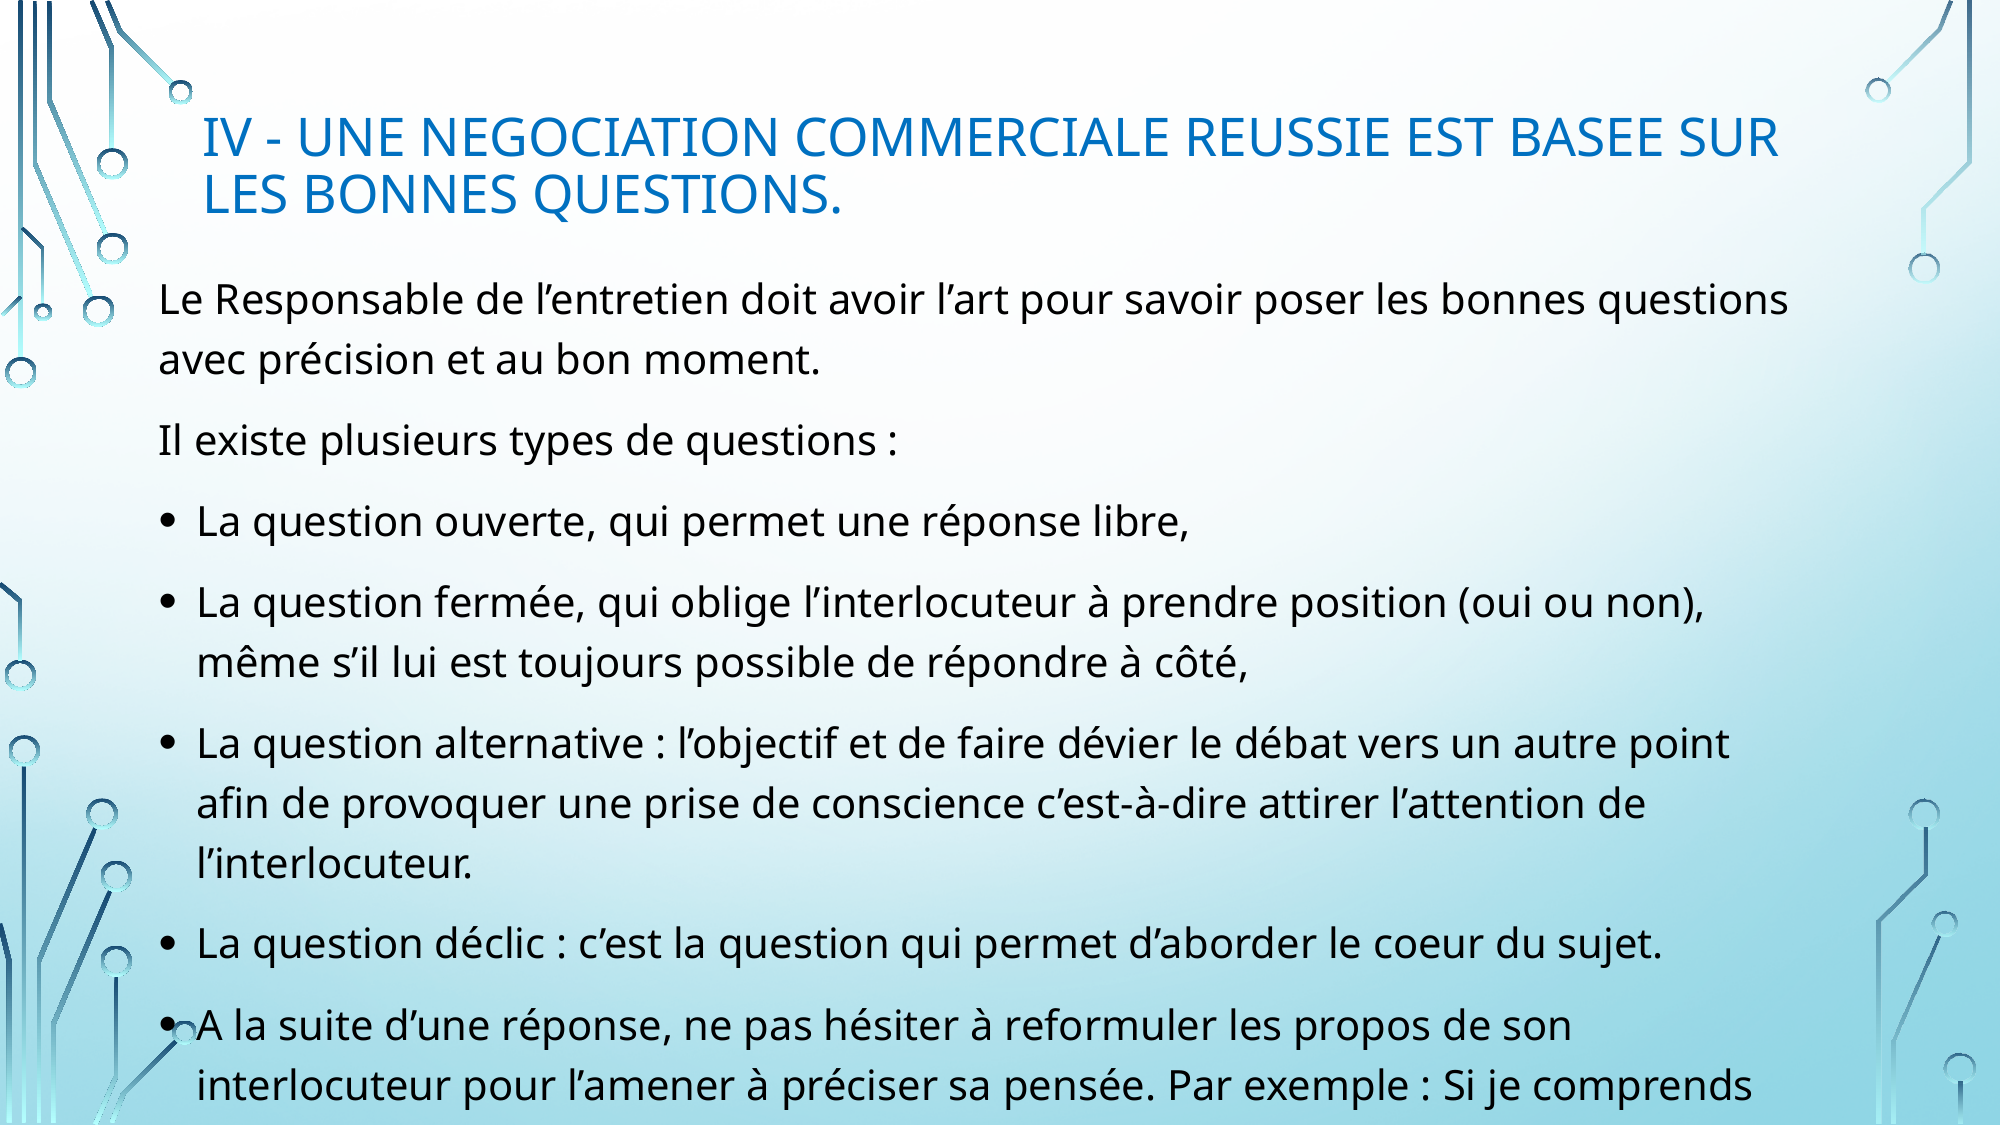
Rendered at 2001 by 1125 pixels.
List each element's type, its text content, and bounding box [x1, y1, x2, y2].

title IV - UNE NEGOCIATION COMMERCIALE REUSSIE EST BASEE SUR LES BONNES QUESTIONS. [187, 101, 1813, 255]
list Le Responsable de l’entretien doit avoir l’art pour savoir poser les bonnes questions avec précision et au bon moment. Il existe plusieurs types de questions : La question ouverte, qui permet une réponse libre, La question fermée, qui oblige l’interlocuteur à prendre position (oui ou non), même s’il lui est toujours possible de répondre à côté, La question alternative : l’objectif et de faire dévier le débat vers un autre point afin de provoquer une prise de conscience c’est-à-dire attirer l’attention de l’interlocuteur. La question déclic : c’est la question qui permet d’aborder le coeur du sujet. A la suite d’une réponse, ne pas hésiter à reformuler les propos de son interlocuteur pour l’amener à préciser sa pensée. Par exemple : Si je comprends bien, votre principal souci c’est la modalité de paiement. [143, 255, 1813, 1059]
